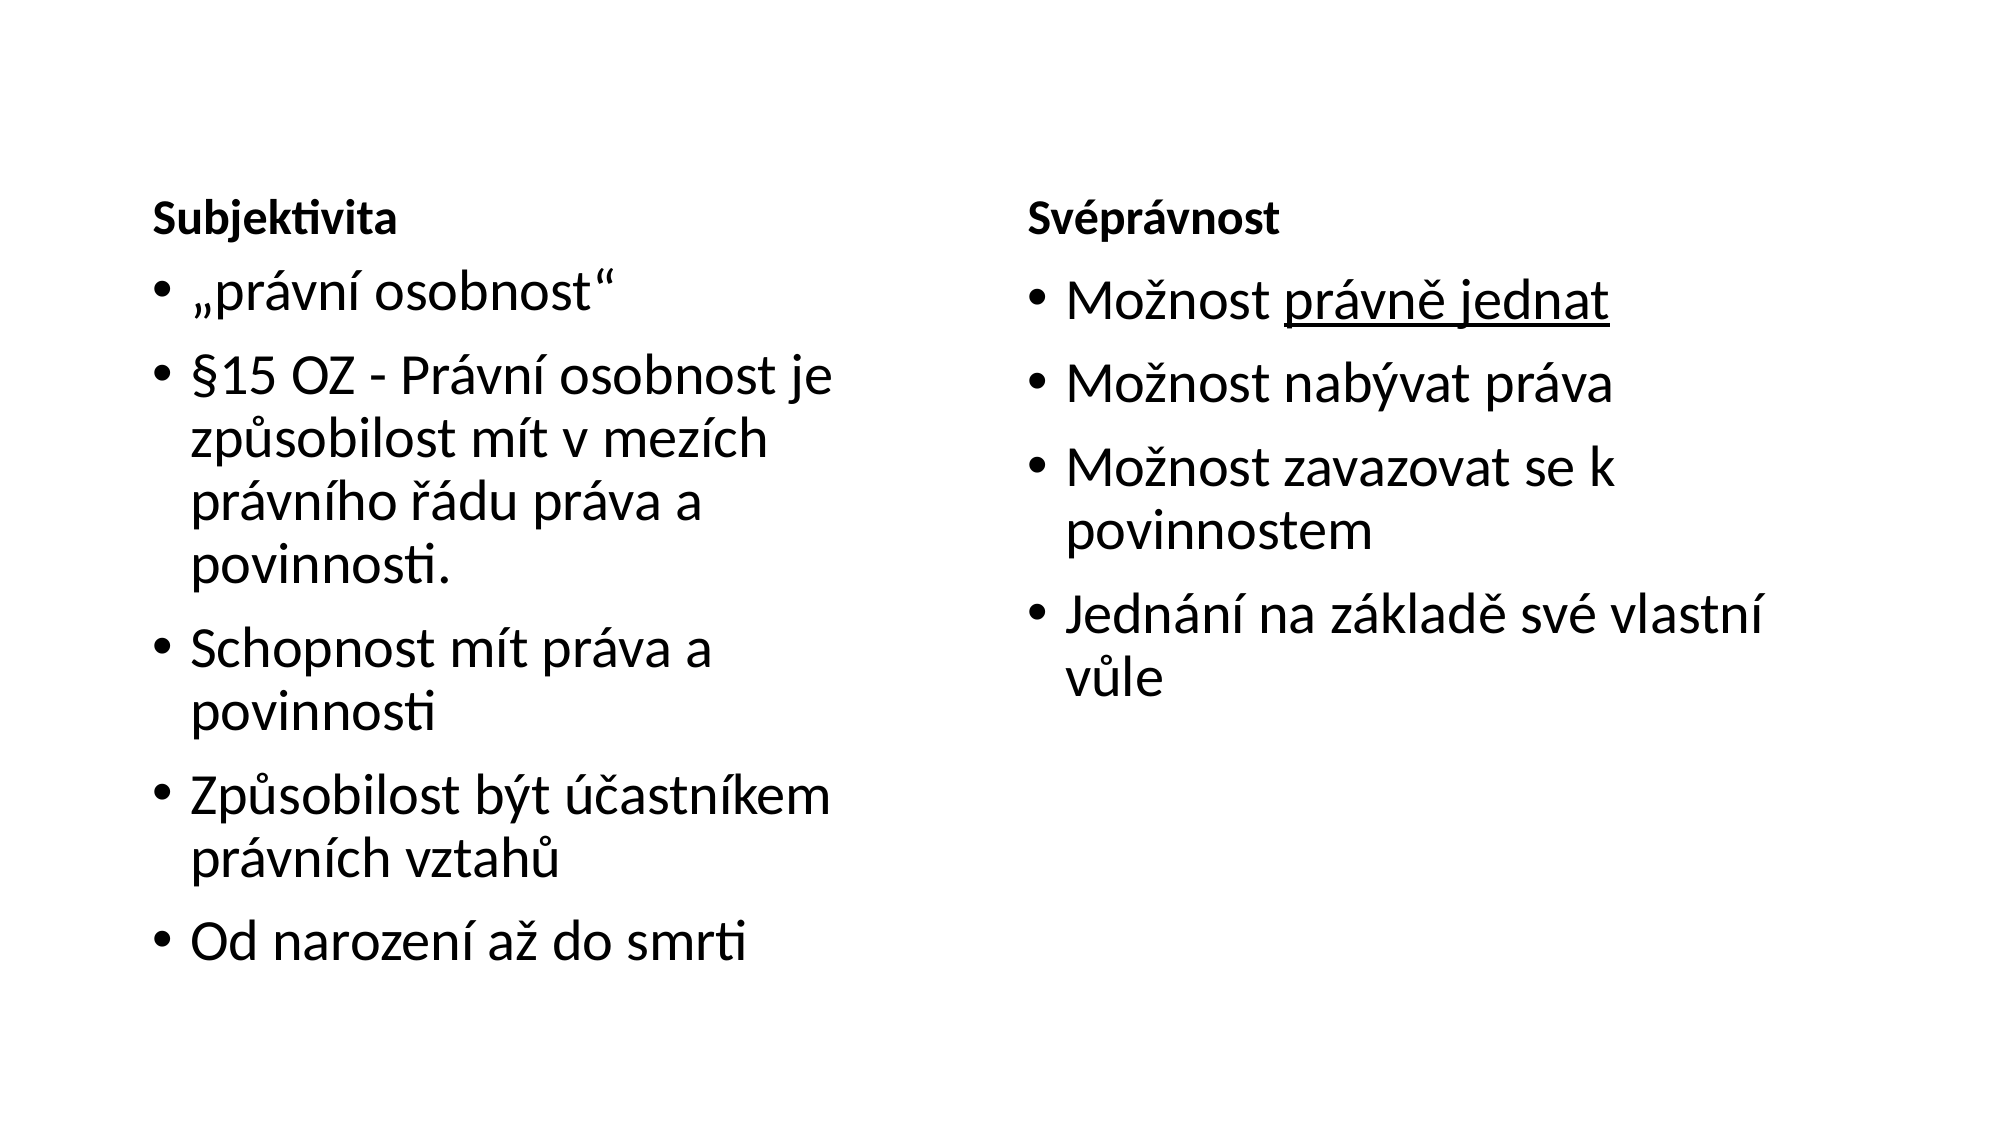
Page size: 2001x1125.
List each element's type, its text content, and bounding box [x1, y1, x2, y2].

list Subjektivita [137, 117, 984, 253]
list Svéprávnost [1012, 117, 1863, 253]
list „právní osobnost“ §15 OZ - Právní osobnost je způsobilost mít v mezích právního řádu práva a povinnosti. Schopnost mít práva a povinnosti Způsobilost být účastníkem právních vztahů Od narození až do smrti [137, 253, 984, 1024]
list Možnost právně jednat Možnost nabývat práva Možnost zavazovat se k povinnostem Jednání na základě své vlastní vůle [1012, 261, 1863, 1024]
